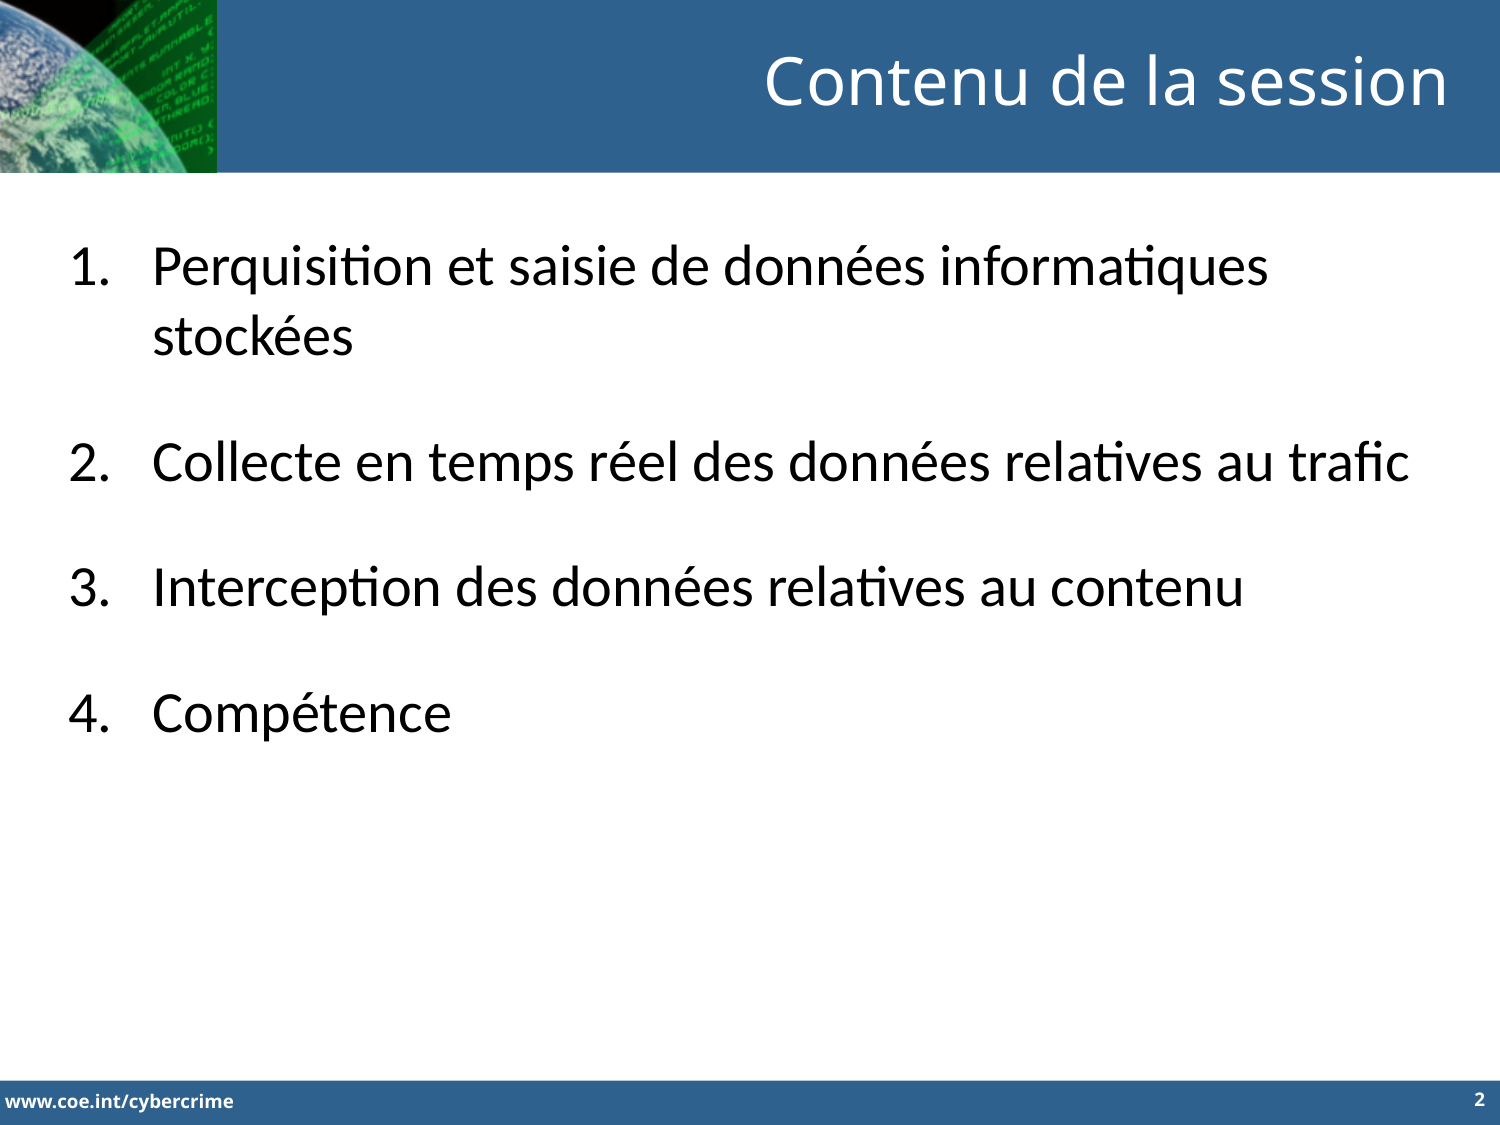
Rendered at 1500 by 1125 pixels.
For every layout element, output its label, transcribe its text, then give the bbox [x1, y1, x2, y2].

text_box Contenu de la session [230, 31, 1483, 126]
picture [0, 1, 217, 173]
list Perquisition et saisie de données informatiques stockées Collecte en temps réel des données relatives au trafic Interception des données relatives au contenu Compétence [53, 219, 1459, 1036]
